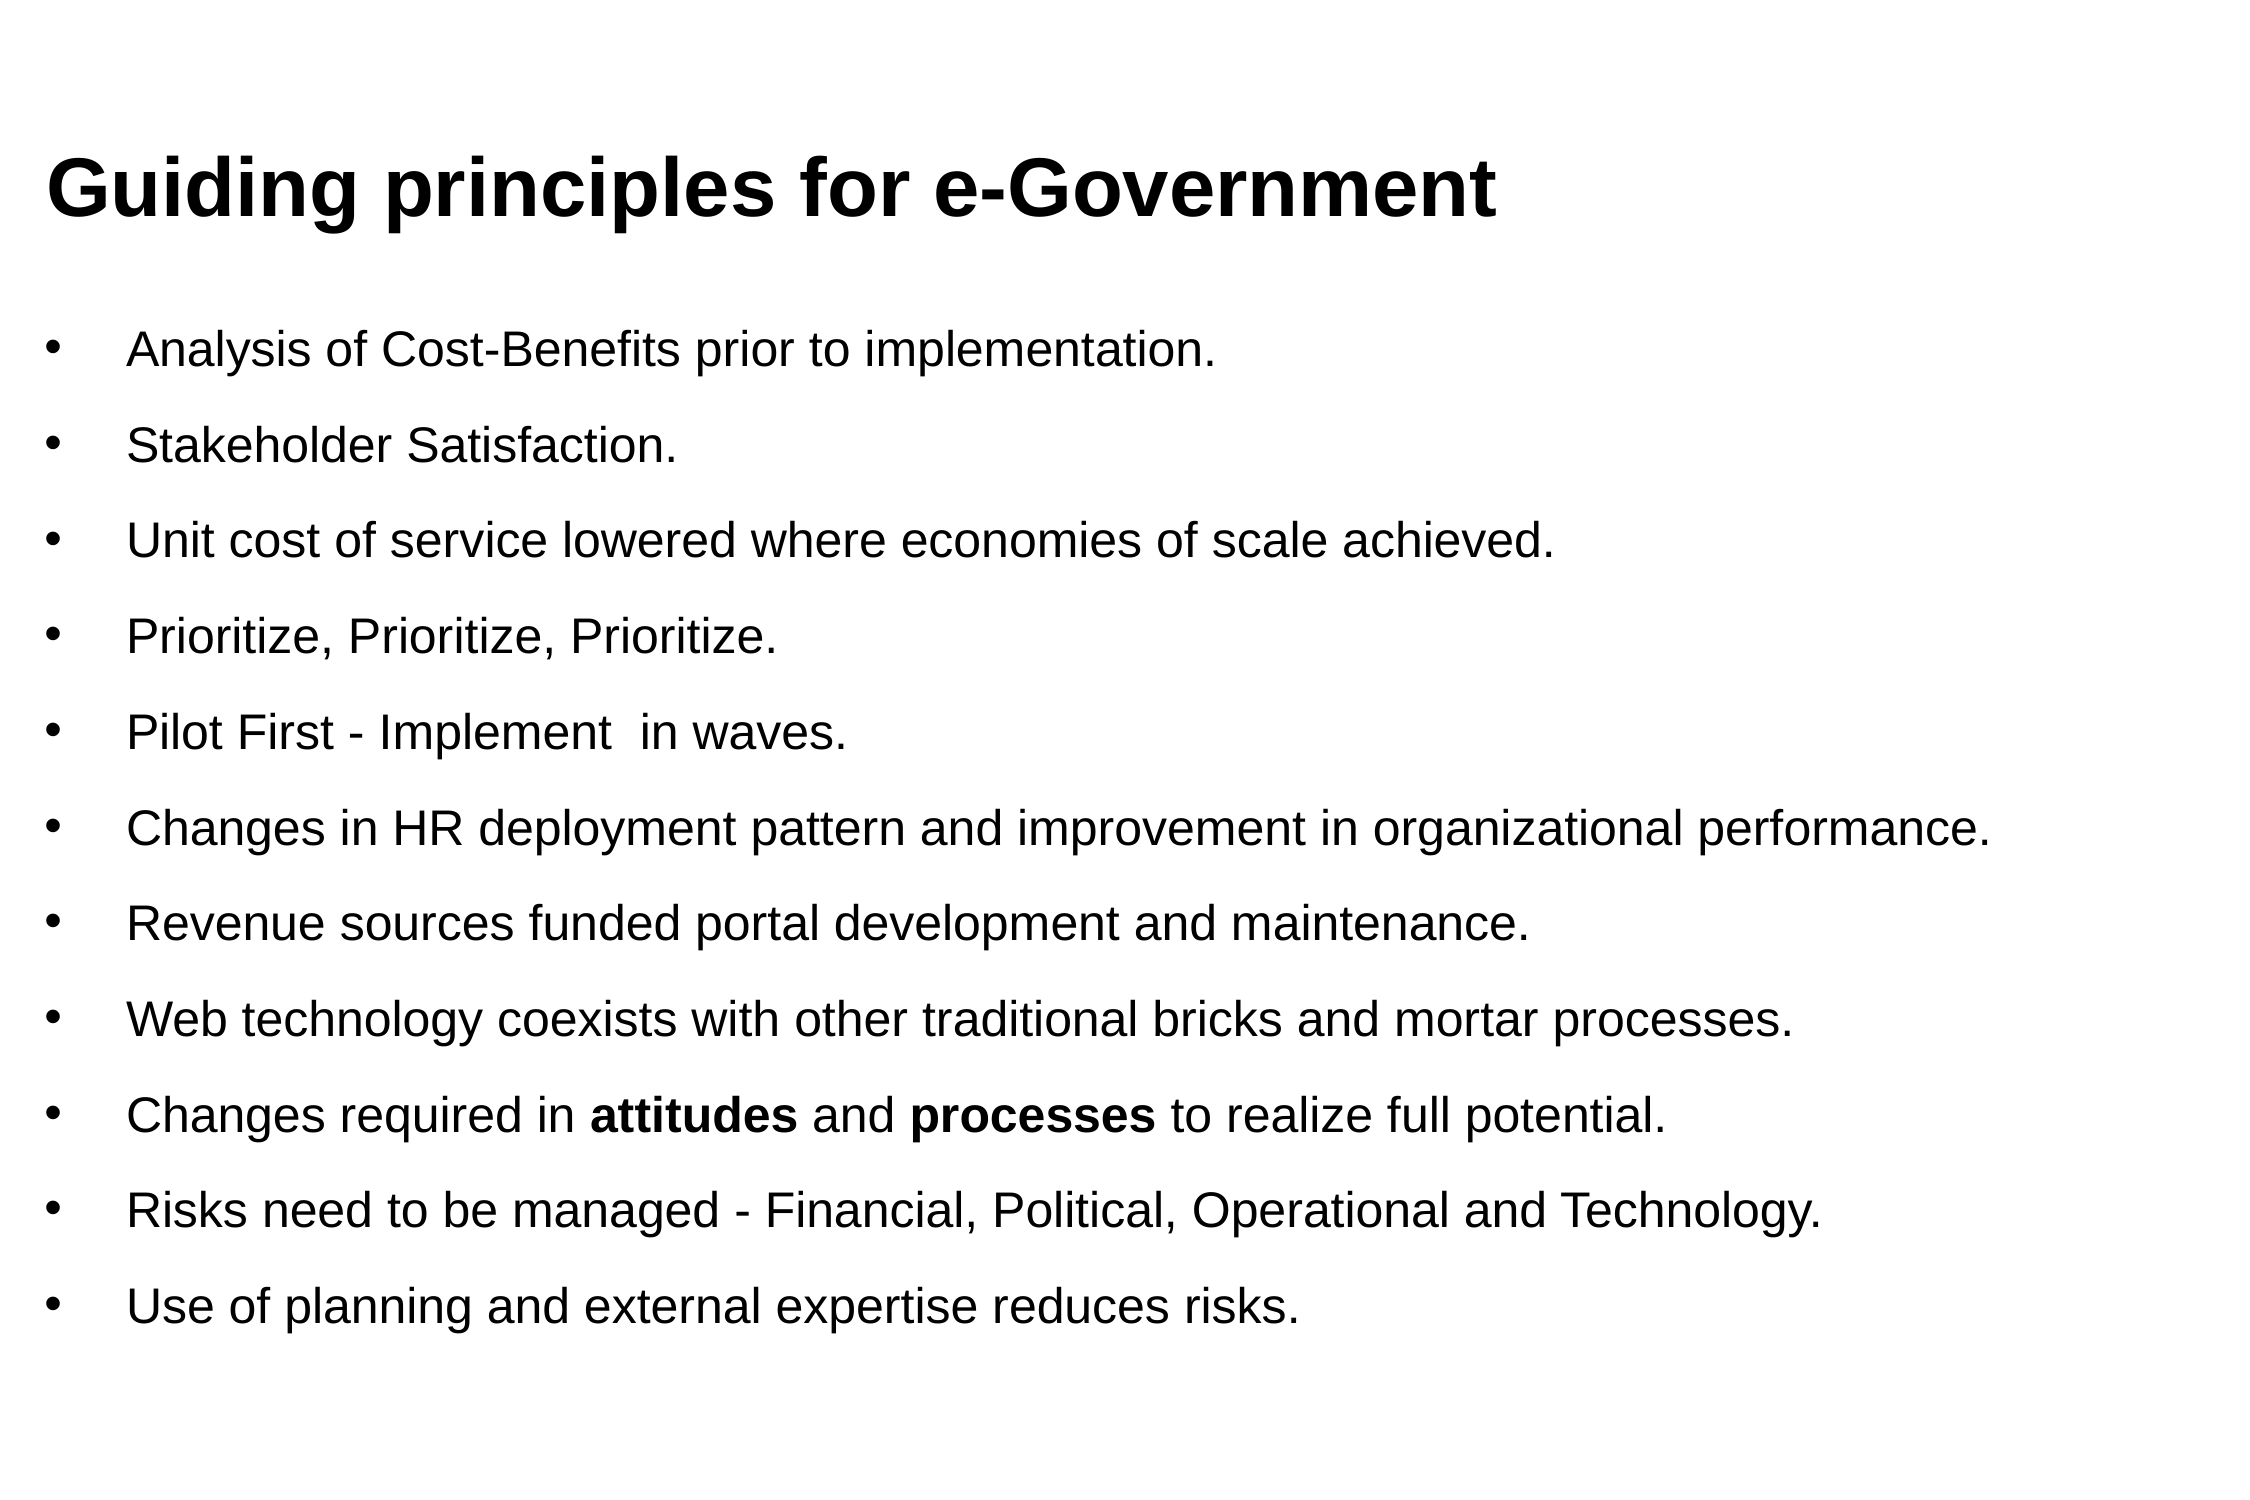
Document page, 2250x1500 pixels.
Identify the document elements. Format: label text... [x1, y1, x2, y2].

list Analysis of Cost-Benefits prior to implementation. Stakeholder Satisfaction. Unit cost of service lowered where economies of scale achieved. Prioritize, Prioritize, Prioritize. Pilot First - Implement in waves. Changes in HR deployment pattern and improvement in organizational performance. Revenue sources funded portal development and maintenance. Web technology coexists with other traditional bricks and mortar processes. Changes required in attitudes and processes to realize full potential. Risks need to be managed - Financial, Political, Operational and Technology. Use of planning and external expertise reduces risks. [44, 316, 2203, 1319]
title Guiding principles for e-Government [46, 133, 2213, 313]
